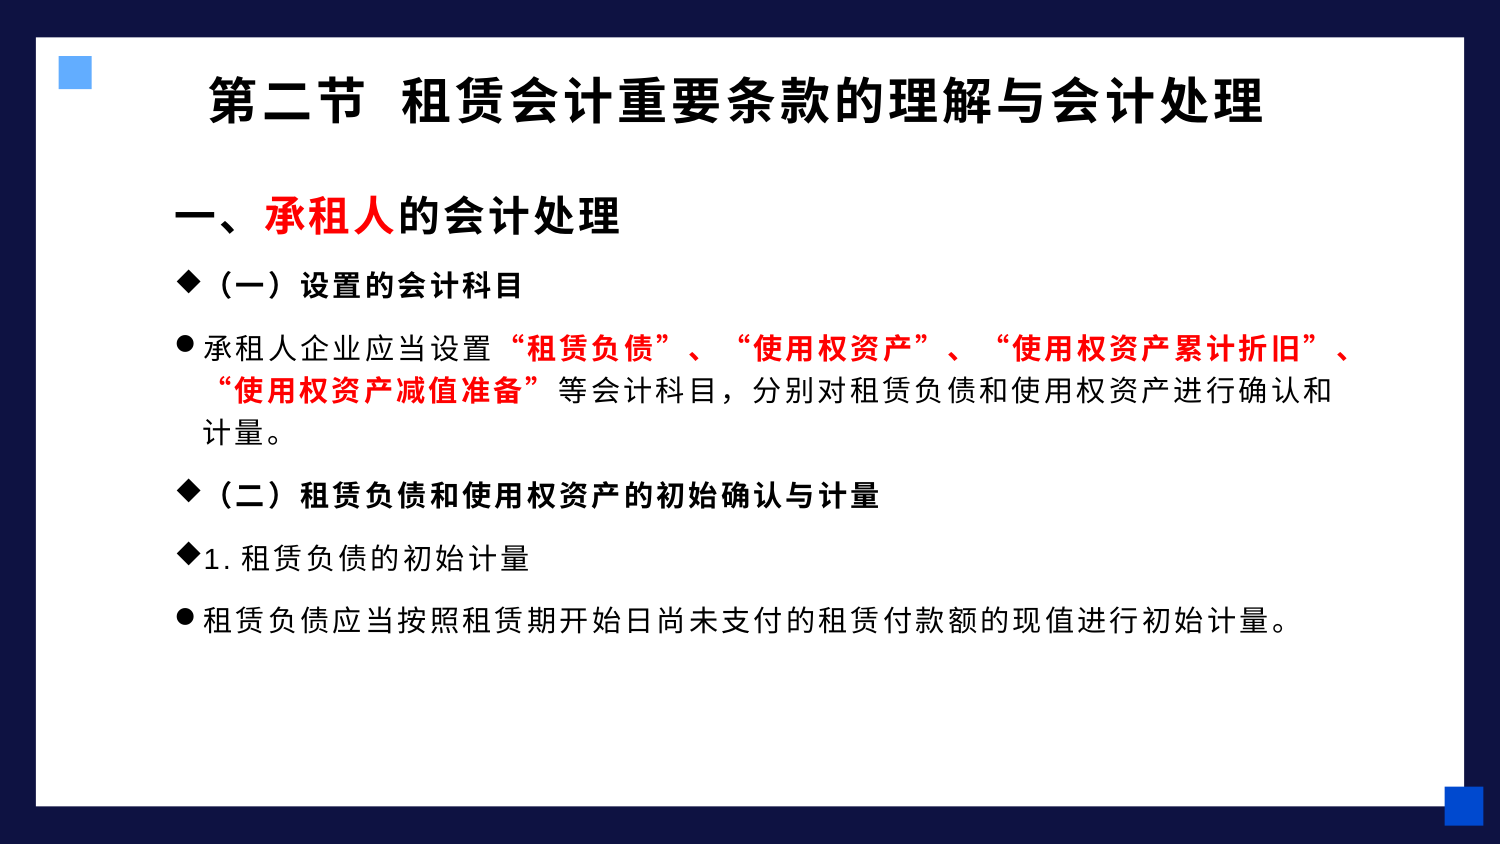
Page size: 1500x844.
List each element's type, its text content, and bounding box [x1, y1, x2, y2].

title 第二节 租赁会计重要条款的理解与会计处理 [141, 48, 1327, 138]
list 一、承租人的会计处理 （一）设置的会计科目 承租人企业应当设置“租赁负债”、“使用权资产”、“使用权资产累计折旧”、“使用权资产减值准备”等会计科目，分别对租赁负债和使用权资产进行确认和计量。 （二）租赁负债和使用权资产的初始确认与计量 1.租赁负债的初始计量 租赁负债应当按照租赁期开始日尚未支付的租赁付款额的现值进行初始计量。 [157, 179, 1365, 604]
